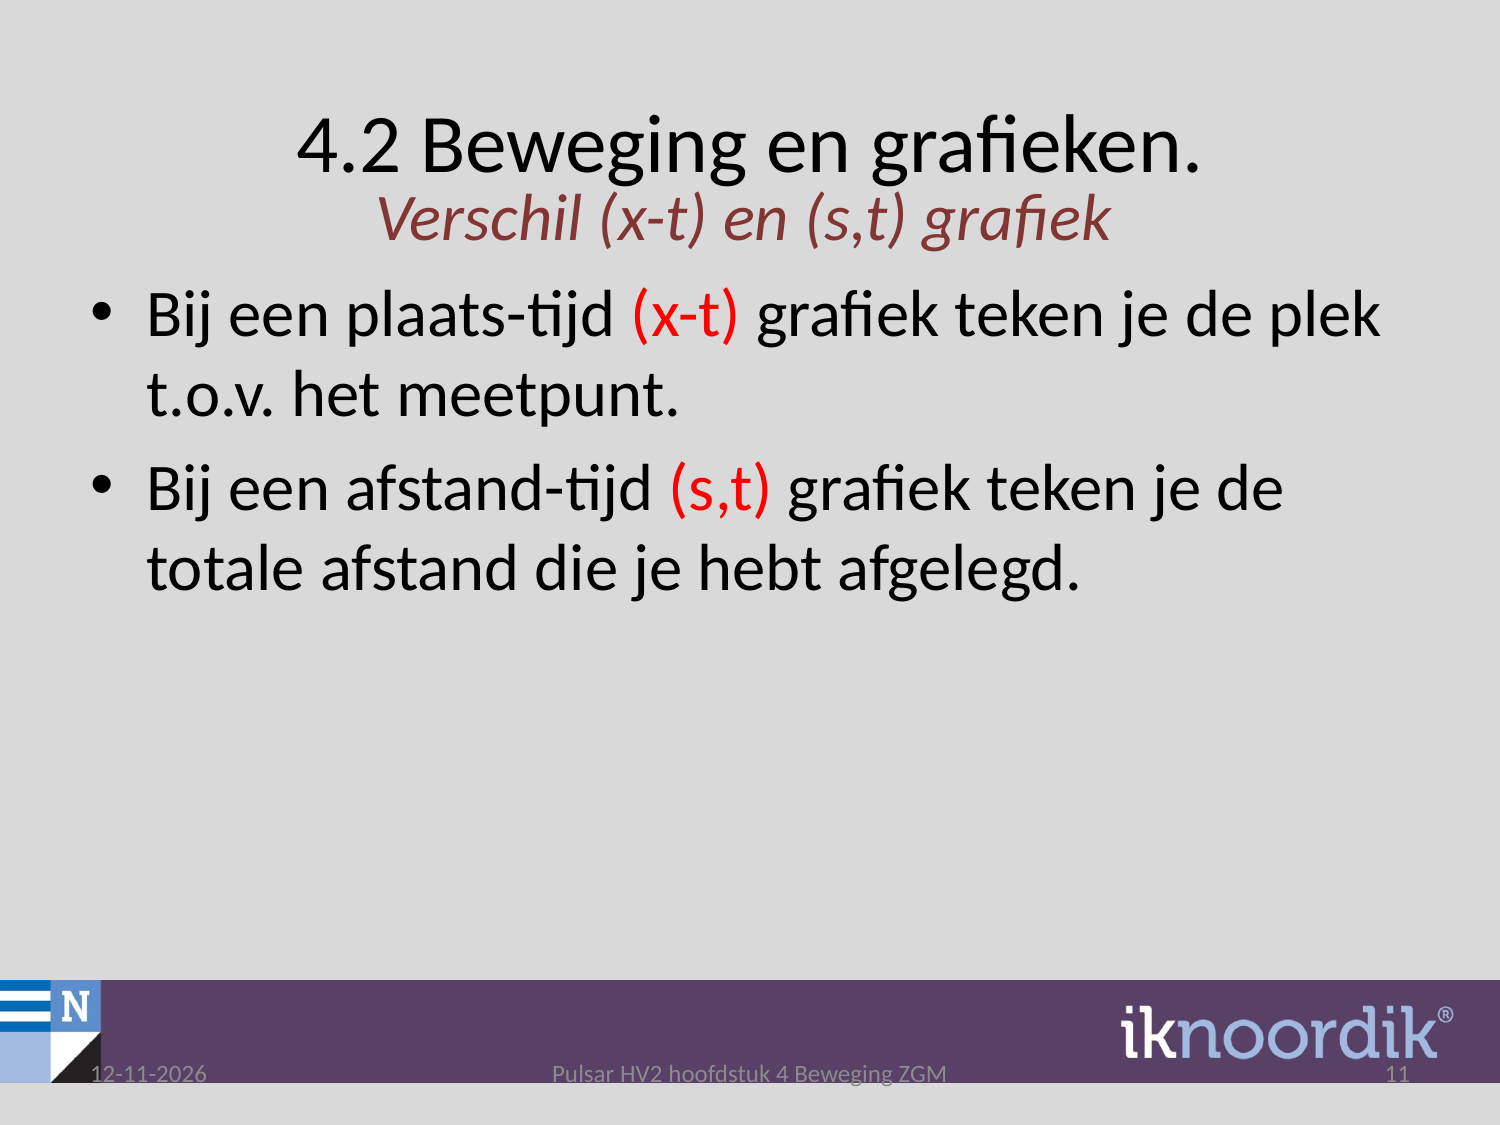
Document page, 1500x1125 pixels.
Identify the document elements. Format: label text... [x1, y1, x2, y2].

title 4.2 Beweging en grafieken. [74, 44, 1426, 233]
slide_number 11 [1074, 1042, 1425, 1103]
footer Pulsar HV2 hoofdstuk 4 Beweging ZGM [512, 1042, 988, 1103]
text_box Verschil (x-t) en (s,t) grafiek [360, 166, 1140, 262]
list Bij een plaats-tijd (x-t) grafiek teken je de plek t.o.v. het meetpunt. Bij een afstand-tijd (s,t) grafiek teken je de totale afstand die je hebt afgelegd. [74, 262, 1426, 1006]
picture [0, 980, 1500, 1083]
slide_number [75, 1042, 425, 1103]
